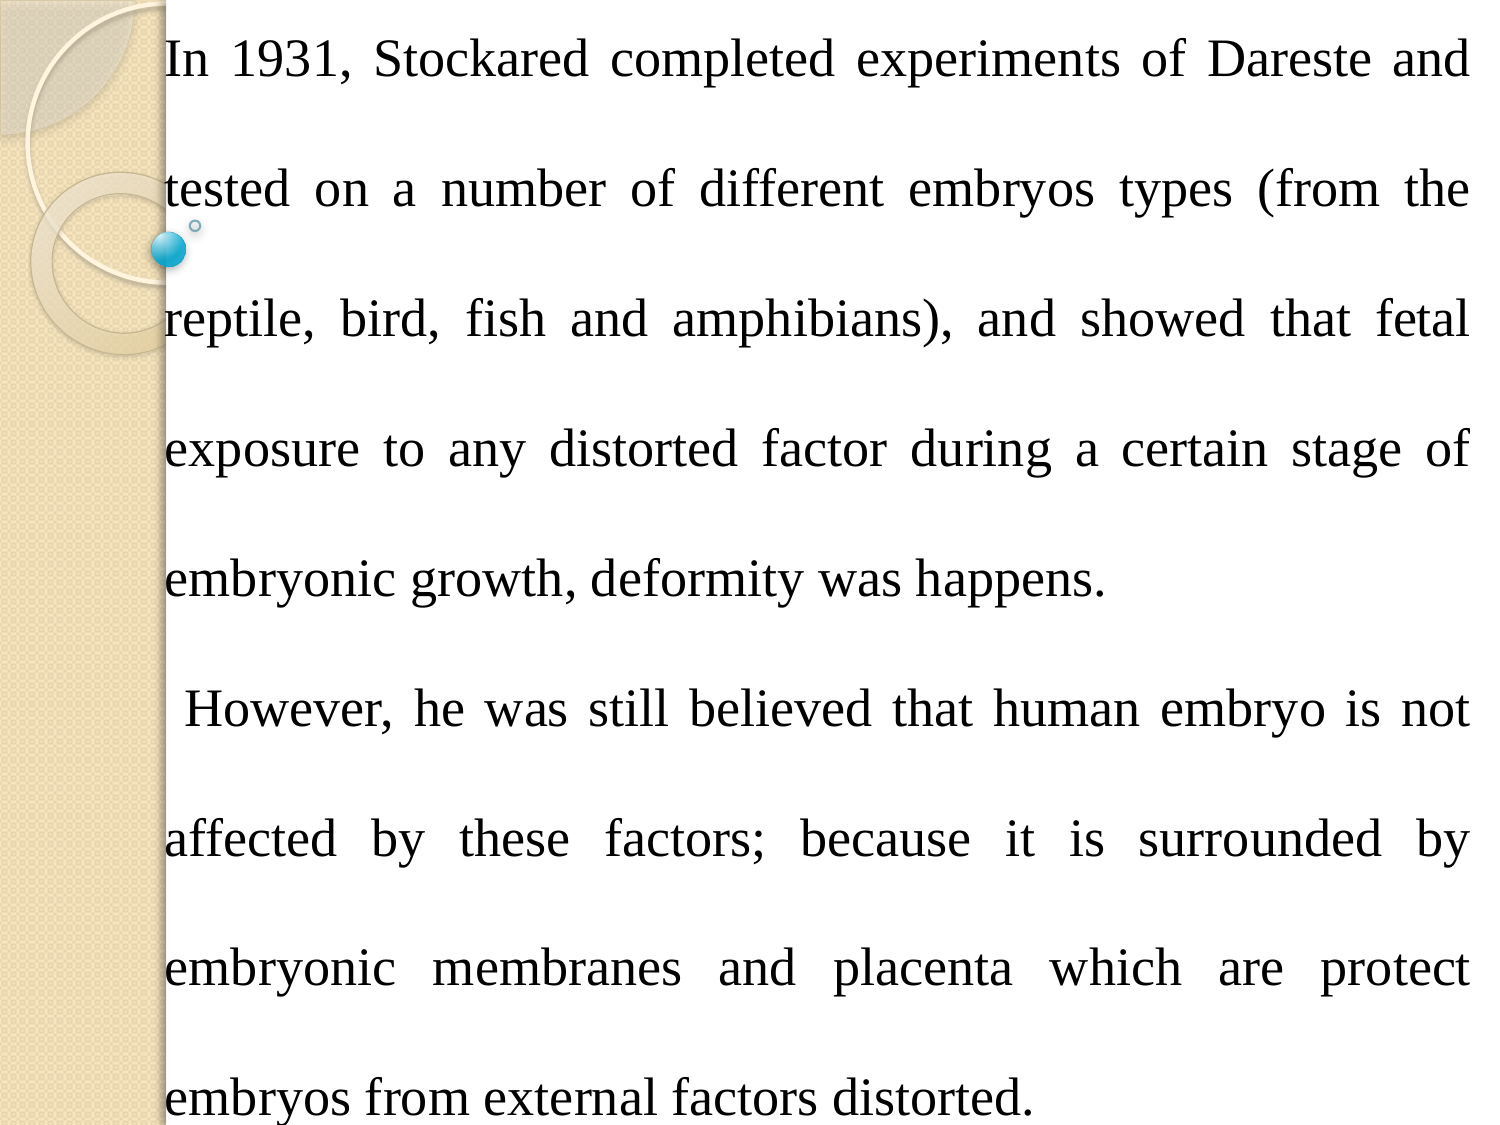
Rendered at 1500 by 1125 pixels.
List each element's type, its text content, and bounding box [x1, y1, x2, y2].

text_box In 1931, Stockared completed experiments of Dareste and tested on a number of different embryos types (from the reptile, bird, fish and amphibians), and showed that fetal exposure to any distorted factor during a certain stage of embryonic growth, deformity was happens. However, he was still believed that human embryo is not affected by these factors; because it is surrounded by embryonic membranes and placenta which are protect embryos from external factors distorted. [149, 0, 1488, 1125]
